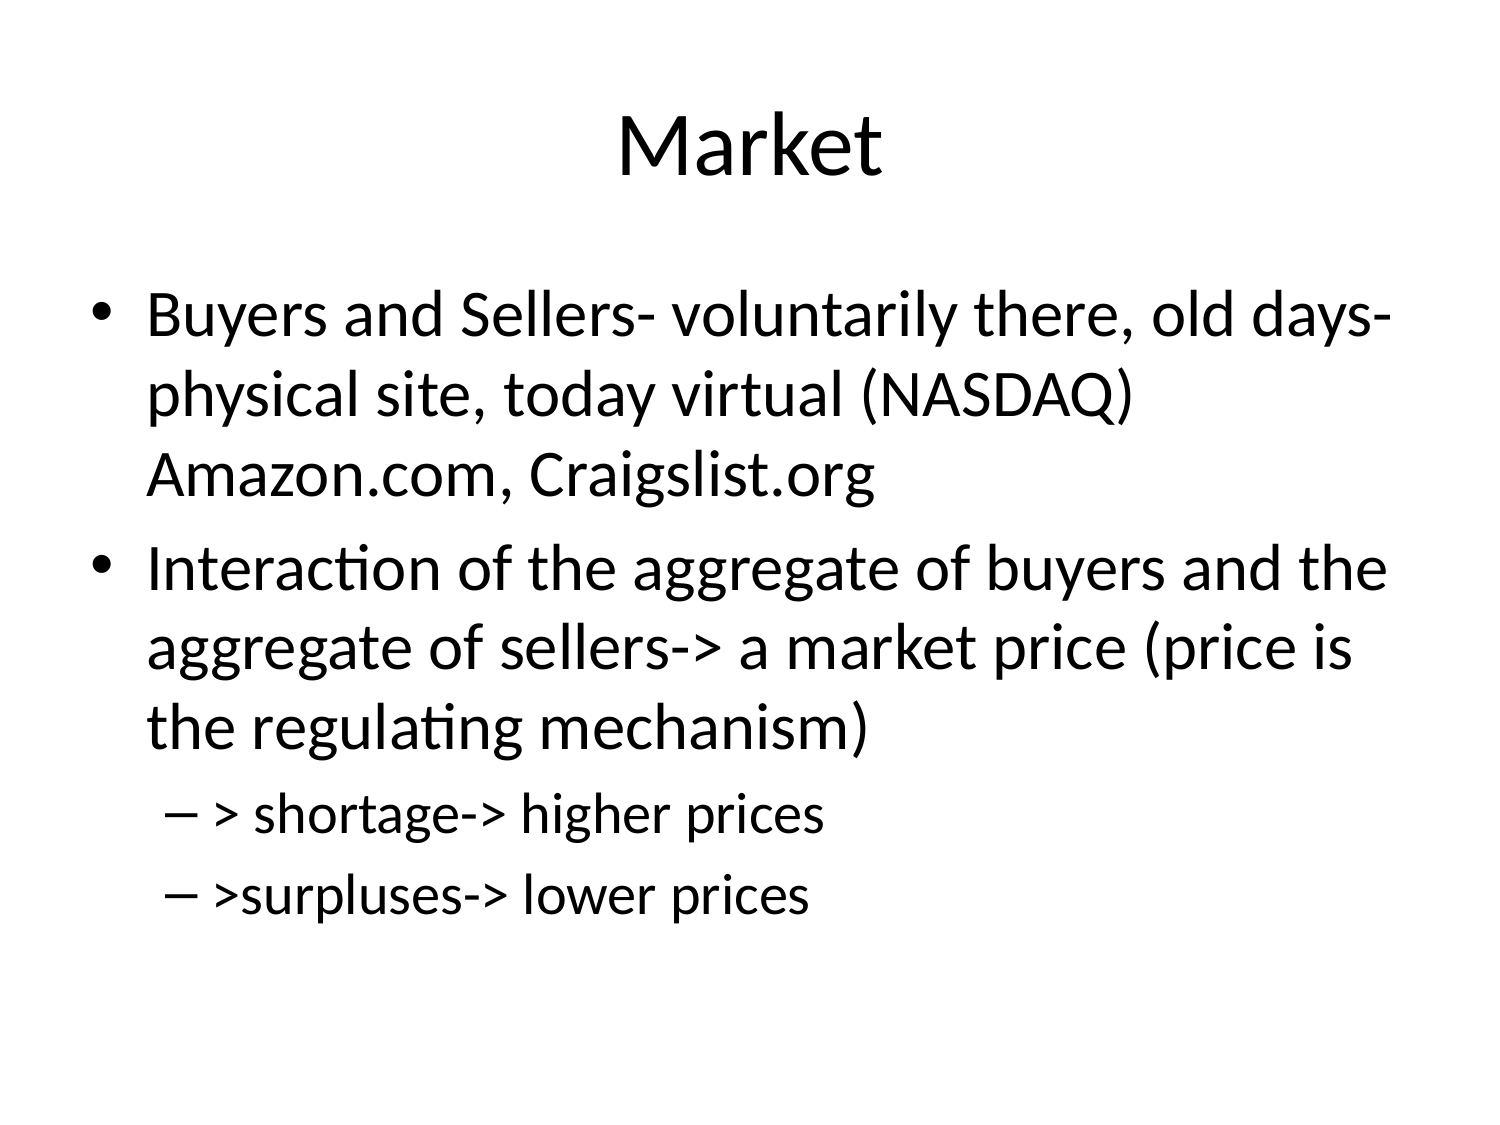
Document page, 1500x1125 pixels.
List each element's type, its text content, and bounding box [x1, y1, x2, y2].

title Market [75, 45, 1425, 233]
list Buyers and Sellers- voluntarily there, old days- physical site, today virtual (NASDAQ) Amazon.com, Craigslist.org Interaction of the aggregate of buyers and the aggregate of sellers-> a market price (price is the regulating mechanism) > shortage-> higher prices >surpluses-> lower prices [75, 262, 1425, 1005]
